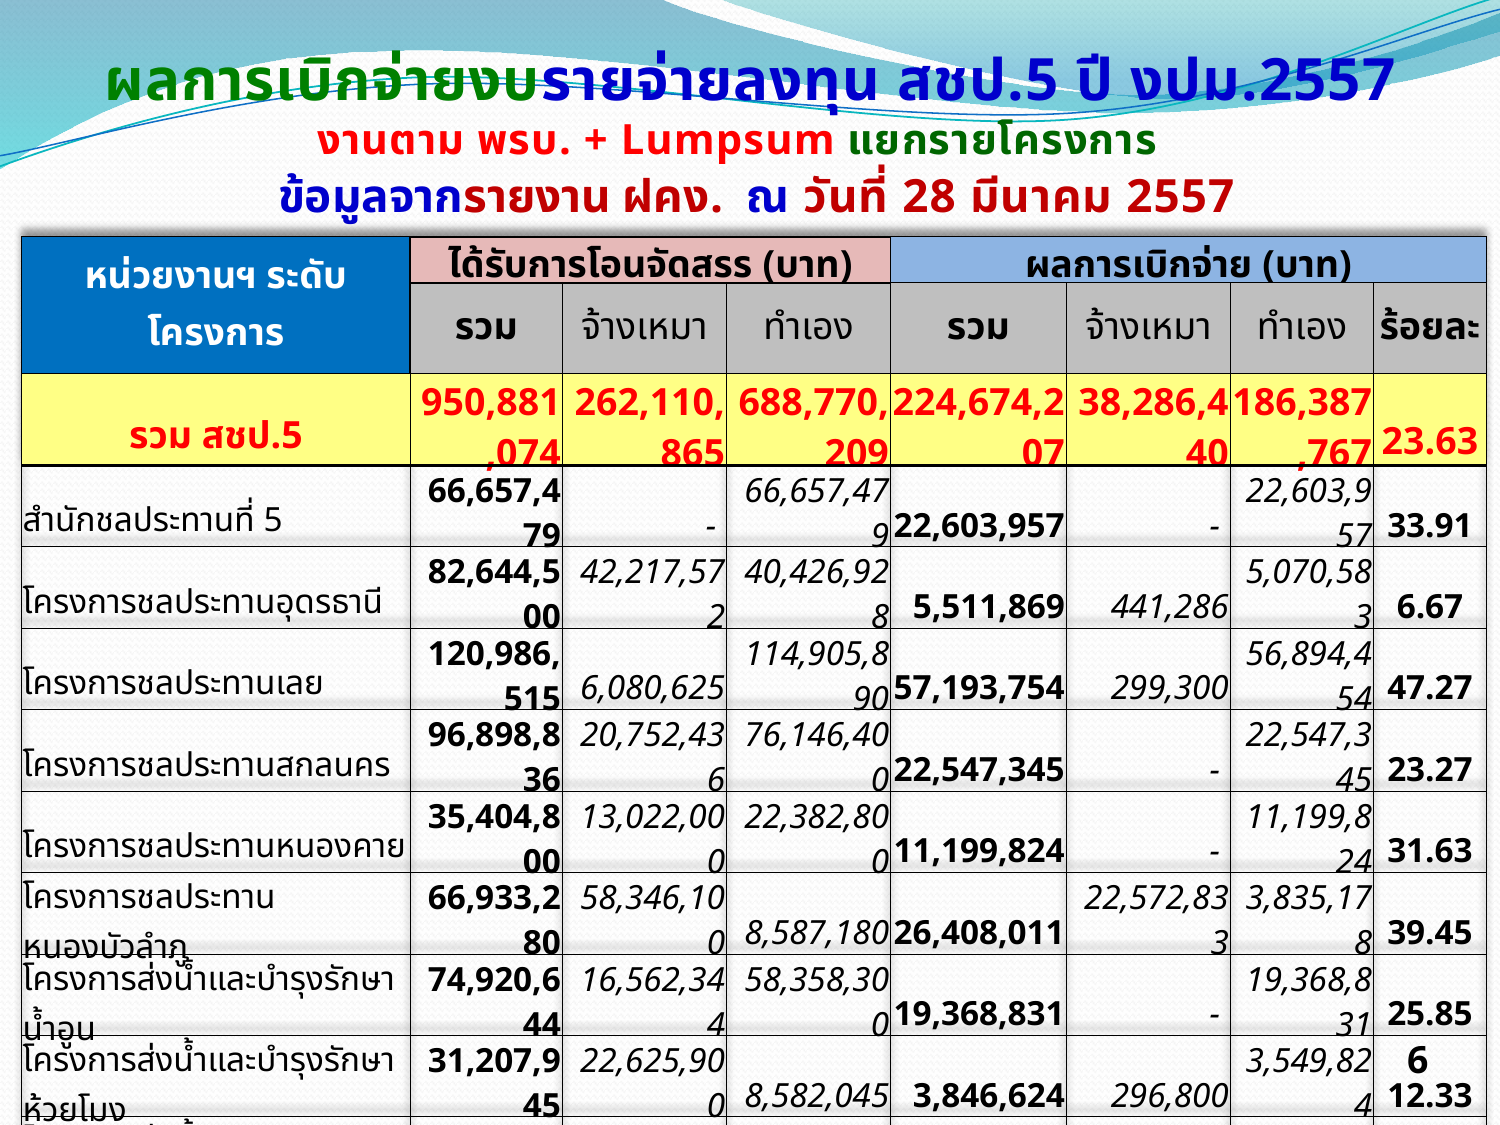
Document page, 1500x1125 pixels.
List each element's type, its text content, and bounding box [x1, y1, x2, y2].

table_cell - [1067, 792, 1230, 872]
table_cell 299,300 [1067, 629, 1230, 709]
table_cell 82,644,500 [411, 547, 562, 628]
table_cell - [1067, 710, 1230, 791]
table_cell โครงการส่งน้ำและบำรุงรักษาห้วยหลวง [22, 1117, 410, 1125]
table_cell 38,163,200 [411, 1117, 562, 1125]
table_cell 22,625,900 [563, 1036, 726, 1116]
table_cell 83,500 [1067, 1117, 1230, 1125]
table_cell 22,382,800 [727, 792, 890, 872]
table_header ได้รับการโอนจัดสรร (บาท) [411, 238, 890, 282]
table_cell - [1067, 467, 1230, 546]
table_header ผลการเบิกจ่าย (บาท) [891, 237, 1486, 282]
table_cell ทำเอง [727, 284, 890, 373]
table_cell 31.63 [1374, 792, 1486, 872]
table_cell 12,952,258 [891, 1117, 1066, 1125]
table_cell 120,986,515 [411, 629, 562, 709]
table_cell รวม [411, 284, 562, 373]
table_cell 3,549,824 [1231, 1036, 1373, 1116]
table_cell 58,346,100 [563, 873, 726, 954]
table_cell โครงการชลประทานหนองบัวลำภู [22, 873, 410, 954]
table_cell 23.63 [1374, 374, 1486, 464]
table_cell 16,562,344 [563, 955, 726, 1035]
table_cell โครงการชลประทานอุดรธานี [22, 547, 410, 628]
table_cell 33.94 [1374, 1117, 1486, 1125]
table_cell 66,657,479 [411, 467, 562, 546]
table_cell ทำเอง [1231, 283, 1373, 373]
table_cell 40,426,928 [727, 547, 890, 628]
table_cell 12.33 [1374, 1036, 1486, 1116]
table_cell 39.45 [1374, 873, 1486, 954]
table_cell 22,572,833 [1067, 873, 1230, 954]
table_cell 23.27 [1374, 710, 1486, 791]
table_cell รวม [891, 283, 1066, 373]
table_cell 56,894,454 [1231, 629, 1373, 709]
table_cell - [563, 467, 726, 546]
table_cell 76,146,400 [727, 710, 890, 791]
table_cell 296,800 [1067, 1036, 1230, 1116]
text_box ผลการเบิกจ่ายงบรายจ่ายลงทุน สชป.5 ปี งปม.2557 งานตาม พรบ. + Lumpsum แยกรายโครงการ ข้อมูลจากรายงาน ฝคง. ณ วันที่ 28 มีนาคม 2557 [0, 35, 1500, 200]
table_cell รวม สชป.5 [22, 374, 410, 464]
table_cell 11,199,824 [1231, 792, 1373, 872]
table_cell 66,933,280 [411, 873, 562, 954]
table_cell 33.91 [1374, 467, 1486, 546]
table_cell 22,603,957 [891, 467, 1066, 546]
table_cell 12,868,758 [1231, 1117, 1373, 1125]
table_cell สำนักชลประทานที่ 5 [22, 467, 410, 546]
table_cell 35,404,800 [411, 792, 562, 872]
table_cell - [1067, 955, 1230, 1035]
table_cell 96,898,836 [411, 710, 562, 791]
table_cell 13,022,000 [563, 792, 726, 872]
table_cell 8,587,180 [727, 873, 890, 954]
table_cell 950,881,074 [411, 374, 562, 464]
table_cell 42,217,572 [563, 547, 726, 628]
table_cell 37,679,700 [727, 1117, 890, 1125]
table_cell จ้างเหมา [563, 284, 726, 373]
table_cell 57,193,754 [891, 629, 1066, 709]
table_cell 22,547,345 [1231, 710, 1373, 791]
table_cell โครงการส่งน้ำและบำรุงรักษาห้วยโมง [22, 1036, 410, 1116]
table_cell โครงการชลประทานสกลนคร [22, 710, 410, 791]
table_cell ร้อยละ [1374, 283, 1486, 373]
table_cell 47.27 [1374, 629, 1486, 709]
table_cell 6,080,625 [563, 629, 726, 709]
table_cell 22,603,957 [1231, 467, 1373, 546]
table_cell 114,905,890 [727, 629, 890, 709]
table_cell 3,846,624 [891, 1036, 1066, 1116]
table_cell 6.67 [1374, 547, 1486, 628]
table_cell 5,511,869 [891, 547, 1066, 628]
table_cell จ้างเหมา [1067, 283, 1230, 373]
table_cell 11,199,824 [891, 792, 1066, 872]
table_cell 25.85 [1374, 955, 1486, 1035]
table_cell 483,500 [563, 1117, 726, 1125]
table_cell 441,286 [1067, 547, 1230, 628]
table_cell 66,657,479 [727, 467, 890, 546]
table_cell โครงการชลประทานเลย [22, 629, 410, 709]
table_cell 58,358,300 [727, 955, 890, 1035]
table_cell 19,368,831 [1231, 955, 1373, 1035]
table_cell 5,070,583 [1231, 547, 1373, 628]
table_cell 19,368,831 [891, 955, 1066, 1035]
table_cell 186,387,767 [1231, 374, 1373, 464]
table_cell 224,674,207 [891, 374, 1066, 464]
table_cell 38,286,440 [1067, 374, 1230, 464]
table_cell โครงการชลประทานหนองคาย [22, 792, 410, 872]
table_cell 26,408,011 [891, 873, 1066, 954]
table_cell 20,752,436 [563, 710, 726, 791]
table_cell 22,547,345 [891, 710, 1066, 791]
table_header หน่วยงานฯ ระดับโครงการ [22, 237, 409, 373]
table_cell 74,920,644 [411, 955, 562, 1035]
table_cell 3,835,178 [1231, 873, 1373, 954]
table_cell 688,770,209 [727, 374, 890, 464]
table_cell 262,110,865 [563, 374, 726, 464]
table_cell 31,207,945 [411, 1036, 562, 1116]
table_cell 8,582,045 [727, 1036, 890, 1116]
table_cell โครงการส่งน้ำและบำรุงรักษาน้ำอูน [22, 955, 410, 1035]
